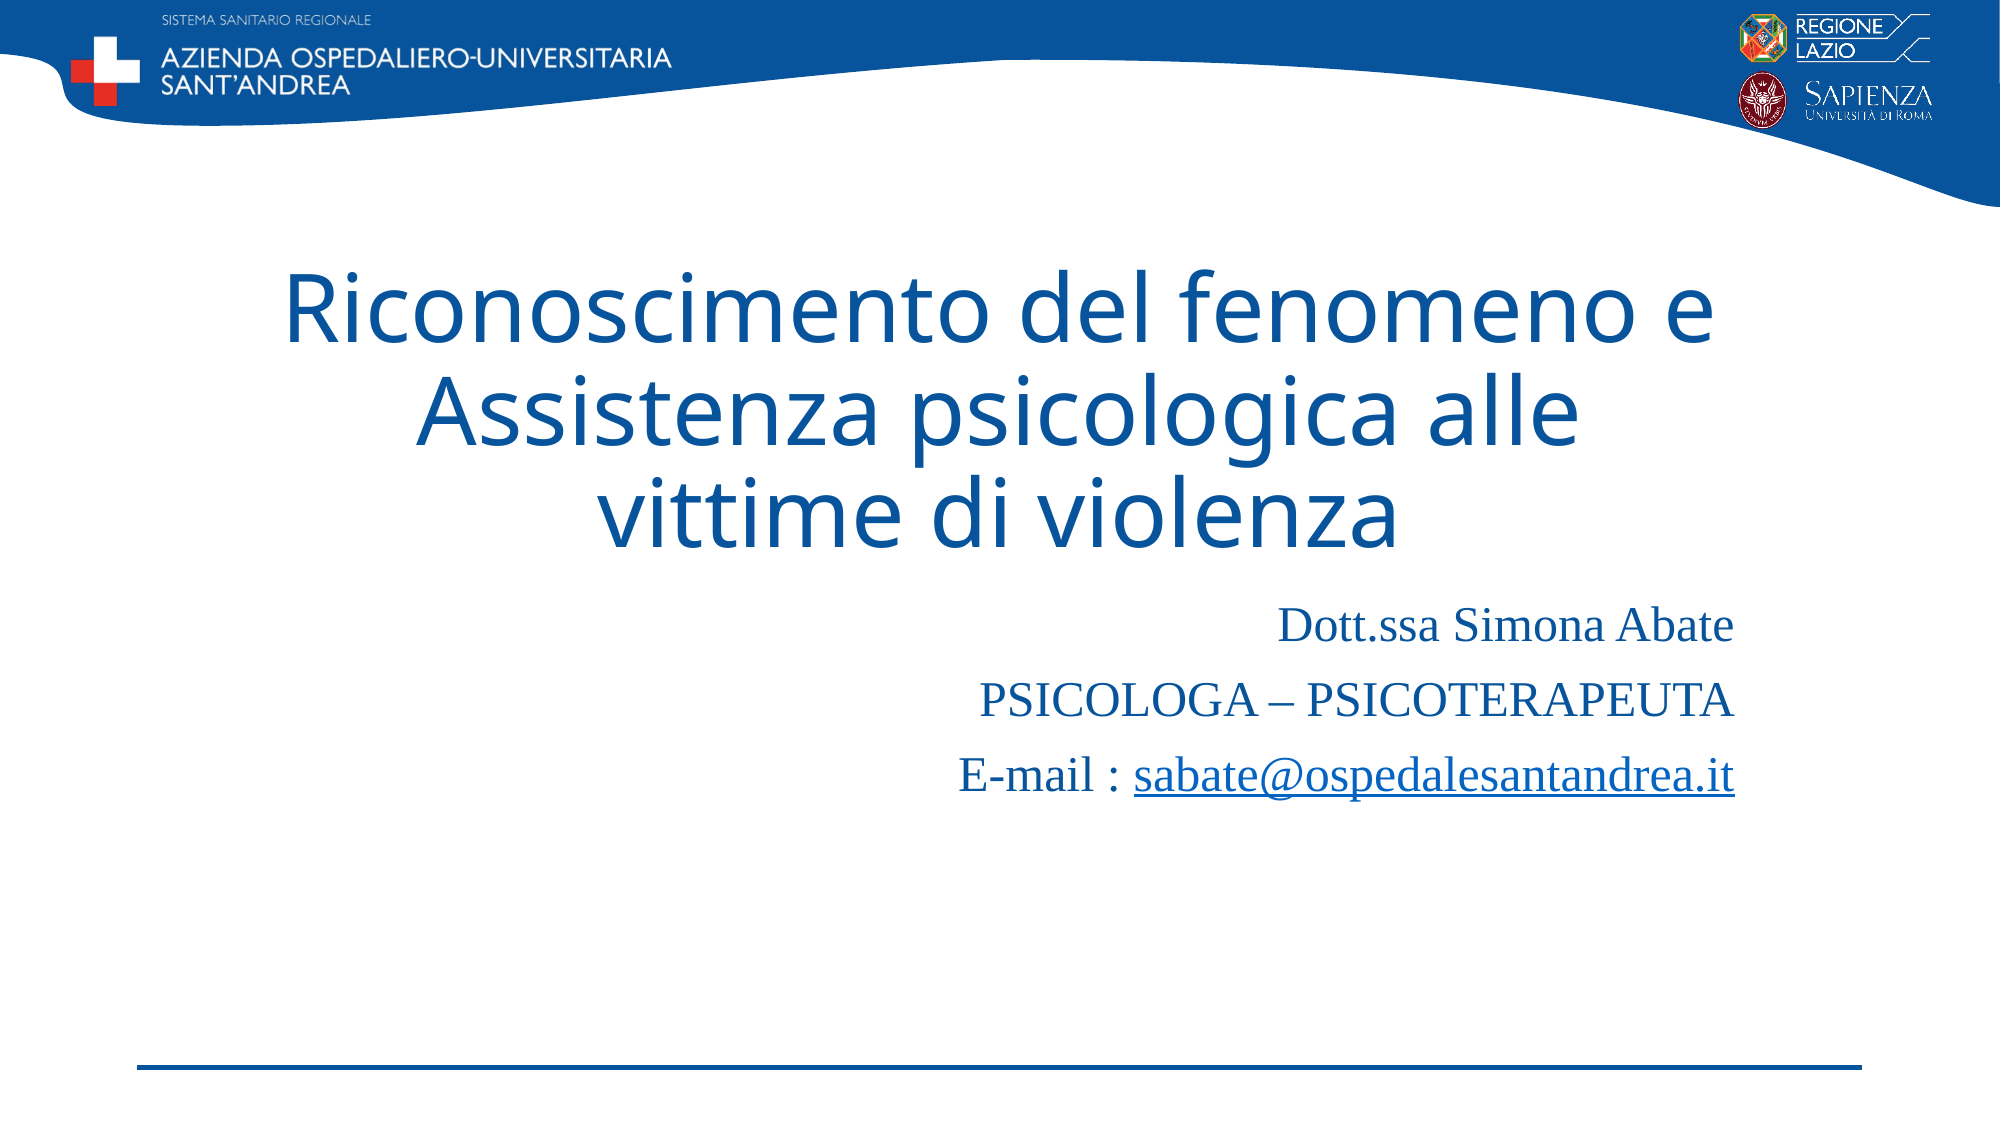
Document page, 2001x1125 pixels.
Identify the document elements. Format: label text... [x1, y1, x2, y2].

picture [1737, 11, 1932, 65]
title Riconoscimento del fenomeno e Assistenza psicologica alle vittime di violenza [249, 184, 1750, 576]
subtitle Dott.ssa Simona Abate PSICOLOGA – PSICOTERAPEUTA E-mail : sabate@ospedalesantandrea.it [249, 590, 1750, 863]
picture [1738, 71, 1932, 129]
picture [71, 15, 672, 106]
